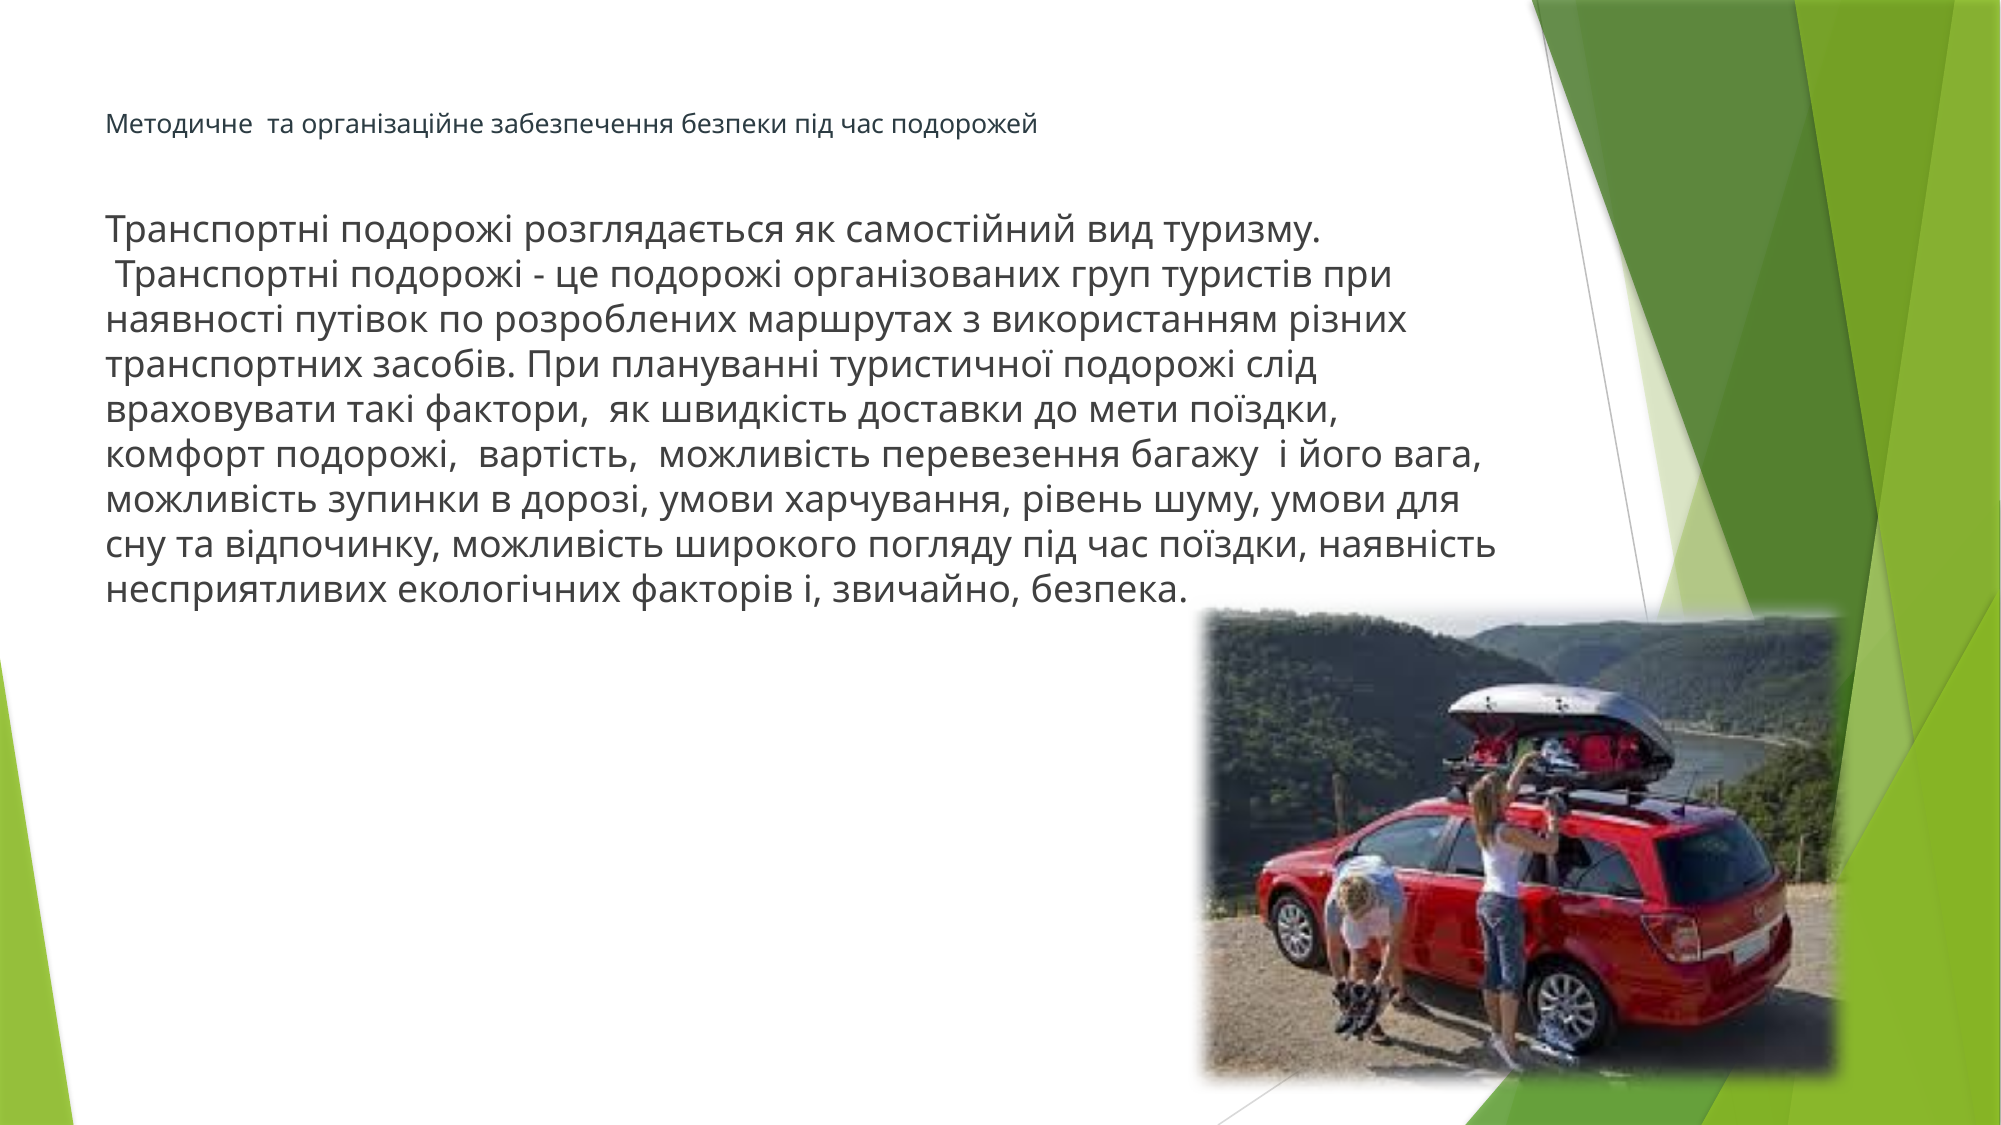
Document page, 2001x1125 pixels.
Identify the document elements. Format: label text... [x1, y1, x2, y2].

picture [1188, 593, 1855, 1096]
title Методичне та організаційне забезпечення безпеки під час подорожей [90, 99, 1522, 176]
list Транспортні подорожі розглядається як самостійний вид туризму. Транспортні подорожі - це подорожі організованих груп туристів при наявності путівок по розроблених маршрутах з використанням різних транспортних засобів. При плануванні туристичної подорожі слід враховувати такі фактори, як швидкість доставки до мети поїздки, комфорт подорожі, вартість, можливість перевезення багажу і його вага, можливість зупинки в дорозі, умови харчування, рівень шуму, умови для сну та відпочинку, можливість широкого погляду під час поїздки, наявність несприятливих екологічних факторів і, звичайно, безпека. [90, 197, 1522, 991]
